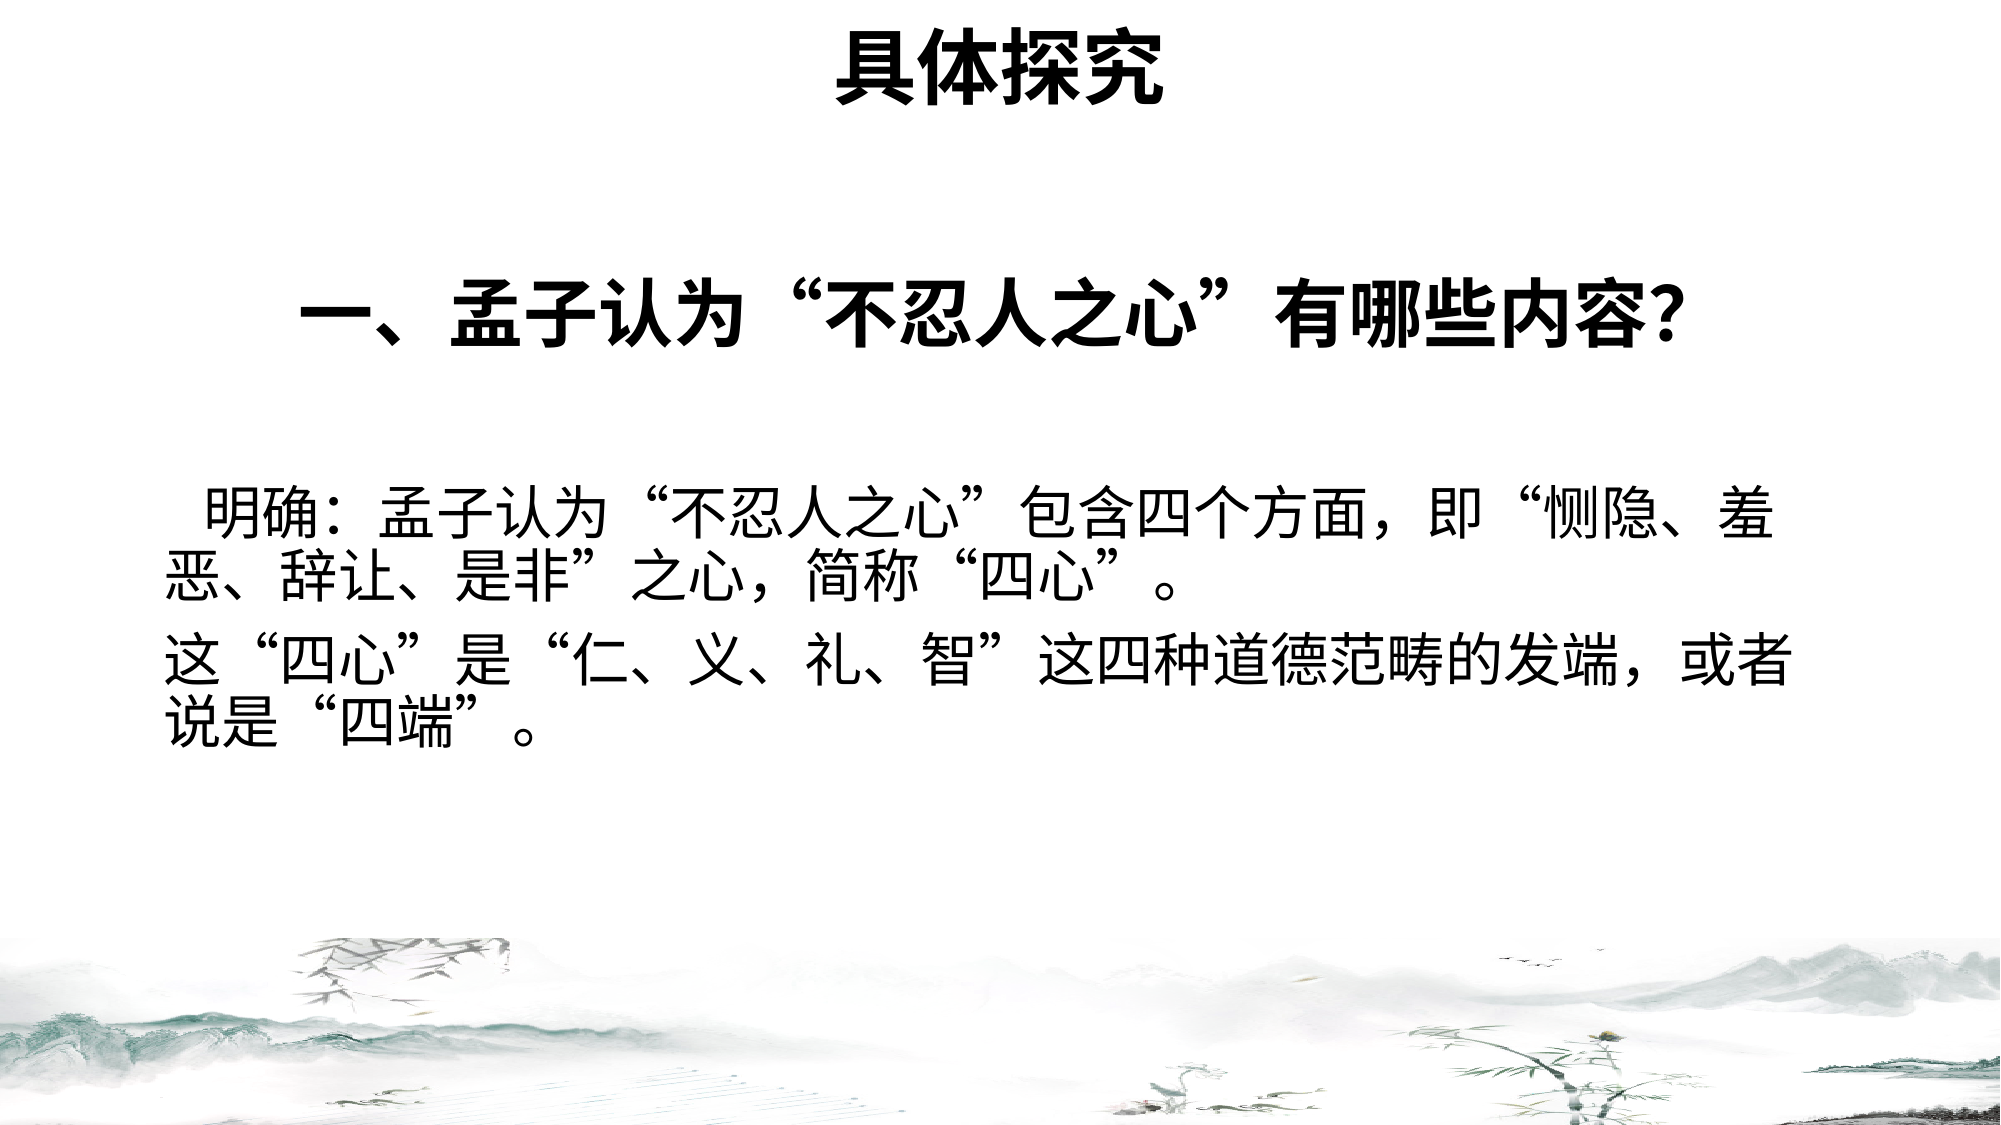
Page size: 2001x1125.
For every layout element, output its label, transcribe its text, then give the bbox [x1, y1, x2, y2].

text_box 一、孟子认为“不忍人之心”有哪些内容？ [148, 259, 1874, 376]
text_box 明确：孟子认为“不忍人之心”包含四个方面，即“恻隐、羞恶、辞让、是非”之心，简称“四心”。 这“四心”是“仁、义、礼、智”这四种道德范畴的发端，或者说是“四端”。 [148, 476, 1838, 800]
picture [0, 938, 2000, 1125]
text_box 具体探究 [535, 8, 1464, 124]
